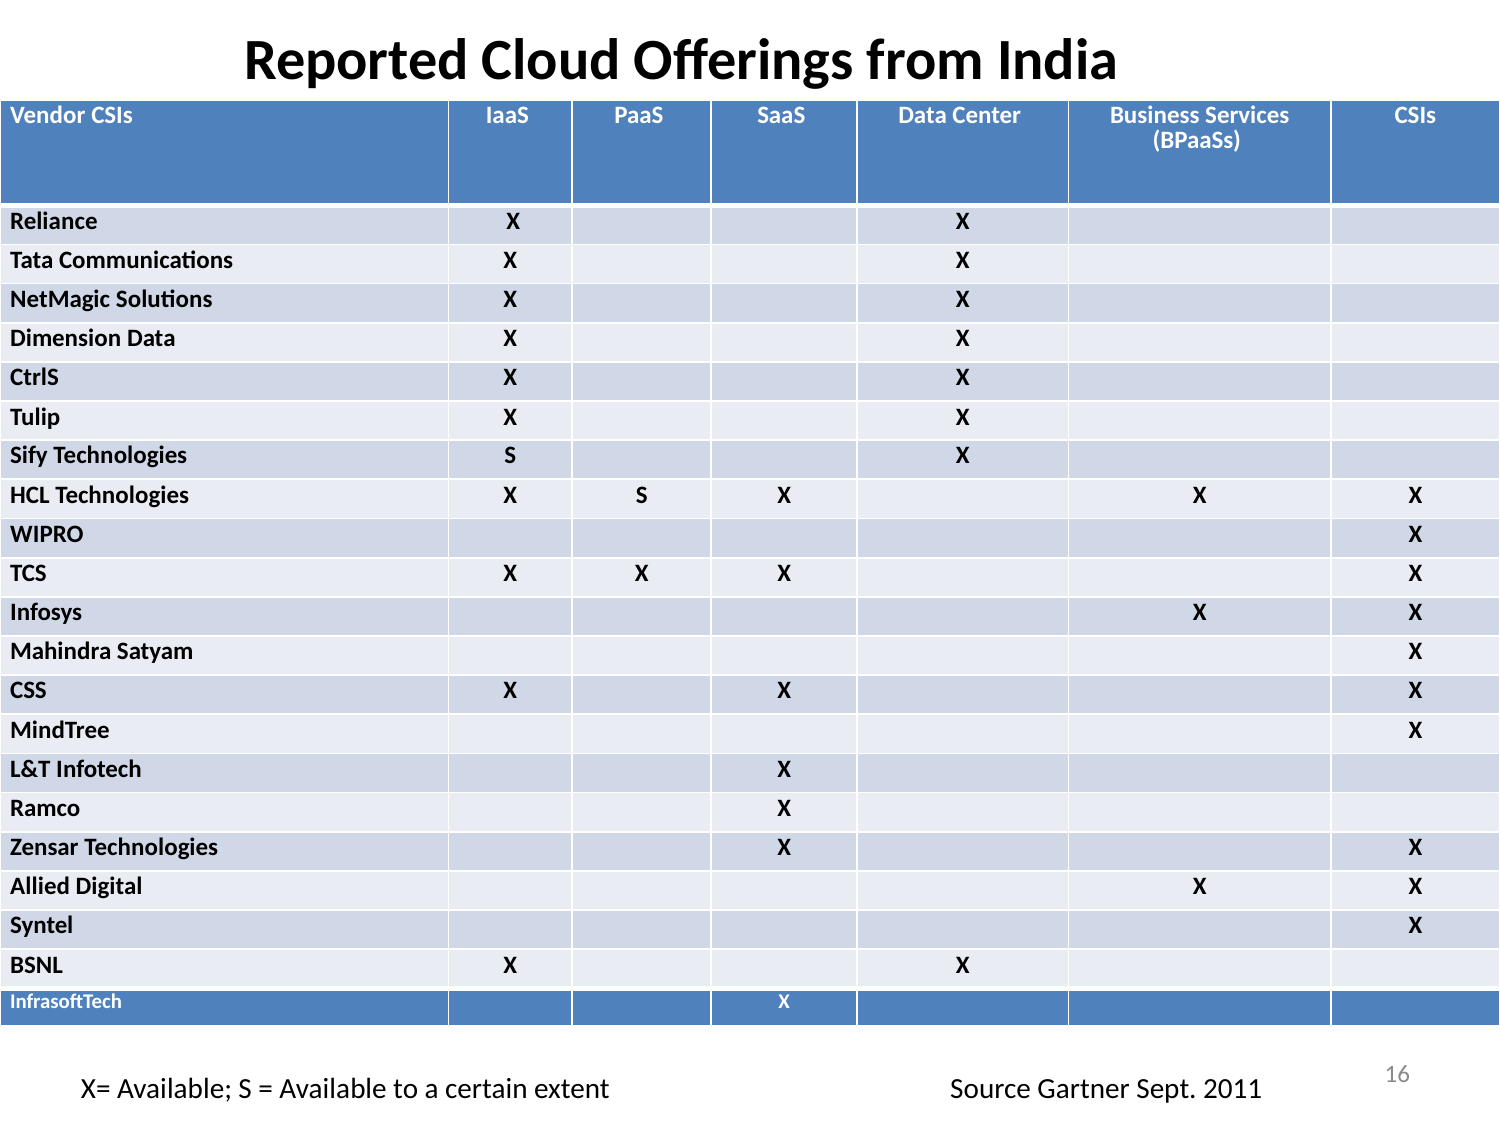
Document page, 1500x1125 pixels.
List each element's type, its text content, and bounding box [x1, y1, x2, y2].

table_cell [449, 793, 571, 831]
table_cell [1332, 793, 1499, 831]
slide_number 16 [1074, 1042, 1425, 1103]
table_cell [858, 637, 1068, 674]
table_cell X [1332, 480, 1499, 518]
table_cell X [1332, 519, 1499, 557]
table_cell X [858, 245, 1068, 283]
table_cell [449, 598, 571, 635]
table_cell [1069, 284, 1330, 322]
table_cell [712, 950, 856, 986]
table_cell [858, 676, 1068, 713]
table_cell [449, 637, 571, 674]
table_cell Syntel [1, 911, 448, 948]
table_cell X [1332, 559, 1499, 596]
table_cell [573, 519, 710, 557]
table_cell [858, 754, 1068, 792]
table_cell [573, 208, 710, 244]
table_cell Mahindra Satyam [1, 637, 448, 674]
table_cell [1069, 324, 1330, 361]
table_cell [858, 480, 1068, 518]
table_cell X [449, 480, 571, 518]
table_cell X [1332, 715, 1499, 753]
table_cell [449, 833, 571, 870]
table_cell [1332, 441, 1499, 478]
table_header SaaS [712, 101, 856, 203]
table_cell [1069, 208, 1330, 244]
table_cell X [1332, 598, 1499, 635]
table_cell [712, 637, 856, 674]
table_cell X [449, 208, 571, 244]
table_cell [573, 793, 710, 831]
table_cell [1069, 402, 1330, 439]
table_cell X [858, 324, 1068, 361]
table_cell [573, 637, 710, 674]
title Reported Cloud Offerings from India [0, 0, 1363, 99]
table_cell [712, 872, 856, 909]
table_cell X [449, 245, 571, 283]
table_cell X [573, 559, 710, 596]
table_cell Dimension Data [1, 324, 448, 361]
table_cell TCS [1, 559, 448, 596]
table_cell [1069, 245, 1330, 283]
table_cell [712, 441, 856, 478]
table_cell [573, 676, 710, 713]
table_cell [712, 208, 856, 244]
table_cell Zensar Technologies [1, 833, 448, 870]
table_cell Tulip [1, 402, 448, 439]
table_cell [449, 754, 571, 792]
table_cell [573, 754, 710, 792]
text_box X= Available; S = Available to a certain extent [66, 1061, 632, 1112]
table_cell X [1332, 676, 1499, 713]
table_cell [712, 402, 856, 439]
table_cell [573, 991, 710, 1025]
table_cell [1332, 991, 1499, 1025]
table_cell [449, 519, 571, 557]
table_cell [1069, 754, 1330, 792]
table_cell [1069, 833, 1330, 870]
table_cell X [449, 324, 571, 361]
table_cell S [449, 441, 571, 478]
table_cell [712, 324, 856, 361]
table_cell NetMagic Solutions [1, 284, 448, 322]
table_cell X [858, 363, 1068, 400]
table_cell [573, 872, 710, 909]
table_cell X [712, 754, 856, 792]
table_cell [449, 911, 571, 948]
table_cell [1069, 911, 1330, 948]
table_cell [573, 284, 710, 322]
table_header Vendor CSIs [1, 101, 448, 203]
table_cell X [449, 676, 571, 713]
table_cell X [712, 676, 856, 713]
table_cell X [712, 559, 856, 596]
table_cell [712, 284, 856, 322]
table_header Data Center [858, 101, 1068, 203]
table_cell [858, 559, 1068, 596]
table_cell [1069, 363, 1330, 400]
table_cell [1069, 950, 1330, 986]
table_cell HCL Technologies [1, 480, 448, 518]
table_cell WIPRO [1, 519, 448, 557]
table_cell [573, 363, 710, 400]
table_cell [573, 402, 710, 439]
table_cell Allied Digital [1, 872, 448, 909]
table_cell X [449, 402, 571, 439]
table_cell [1069, 637, 1330, 674]
table_cell [1069, 441, 1330, 478]
table_cell X [858, 441, 1068, 478]
table_cell X [712, 991, 856, 1025]
table_cell [1332, 363, 1499, 400]
table_header Business Services (BPaaSs) [1069, 101, 1330, 203]
table_cell Tata Communications [1, 245, 448, 283]
table_cell X [858, 402, 1068, 439]
table_cell [573, 911, 710, 948]
table_cell X [1069, 480, 1330, 518]
table_cell [449, 991, 571, 1025]
table_cell [858, 872, 1068, 909]
table_cell X [449, 284, 571, 322]
table_cell [573, 833, 710, 870]
table_cell X [712, 833, 856, 870]
table_cell [1332, 754, 1499, 792]
table_cell MindTree [1, 715, 448, 753]
table_cell [858, 598, 1068, 635]
table_cell [858, 911, 1068, 948]
table_cell CSS [1, 676, 448, 713]
table_cell [1069, 793, 1330, 831]
table_cell X [1332, 872, 1499, 909]
table_cell [858, 793, 1068, 831]
table_cell X [1069, 598, 1330, 635]
table_cell X [449, 363, 571, 400]
table_cell X [1332, 833, 1499, 870]
table_cell [1332, 284, 1499, 322]
table_cell [1332, 324, 1499, 361]
table_cell [712, 245, 856, 283]
table_cell Ramco [1, 793, 448, 831]
table_cell X [449, 559, 571, 596]
table_cell Infosys [1, 598, 448, 635]
table_cell [573, 245, 710, 283]
table_cell X [858, 950, 1068, 986]
table_cell X [1332, 911, 1499, 948]
table_cell [449, 715, 571, 753]
table_cell X [858, 284, 1068, 322]
table_cell [449, 872, 571, 909]
table_cell [712, 598, 856, 635]
table_cell [712, 519, 856, 557]
table_cell [573, 441, 710, 478]
table_cell Reliance [1, 208, 448, 244]
table_cell X [1332, 637, 1499, 674]
table_cell L&T Infotech [1, 754, 448, 792]
table_cell S [573, 480, 710, 518]
table_cell Sify Technologies [1, 441, 448, 478]
table_cell X [1069, 872, 1330, 909]
table_cell [1069, 519, 1330, 557]
table_header IaaS [449, 101, 571, 203]
table_cell [573, 950, 710, 986]
table_cell [1332, 245, 1499, 283]
table_cell [1069, 991, 1330, 1025]
table_cell [858, 991, 1068, 1025]
table_cell X [712, 480, 856, 518]
table_cell [858, 833, 1068, 870]
table_cell [712, 715, 856, 753]
table_cell InfrasoftTech [1, 991, 448, 1025]
table_cell [1332, 950, 1499, 986]
table_cell [858, 715, 1068, 753]
text_box Source Gartner Sept. 2011 [935, 1062, 1278, 1113]
table_cell [1069, 559, 1330, 596]
table_cell BSNL [1, 950, 448, 986]
table_header CSIs [1332, 101, 1499, 203]
table_header PaaS [573, 101, 710, 203]
table_cell X [449, 950, 571, 986]
table_cell [573, 598, 710, 635]
table_cell [573, 324, 710, 361]
table_cell [1069, 715, 1330, 753]
table_cell [573, 715, 710, 753]
table_cell X [712, 793, 856, 831]
table_cell [712, 911, 856, 948]
table_cell [1332, 402, 1499, 439]
table_cell [1069, 676, 1330, 713]
table_cell X [858, 208, 1068, 244]
table_cell [1332, 208, 1499, 244]
table_cell CtrlS [1, 363, 448, 400]
table_cell [858, 519, 1068, 557]
table_cell [712, 363, 856, 400]
